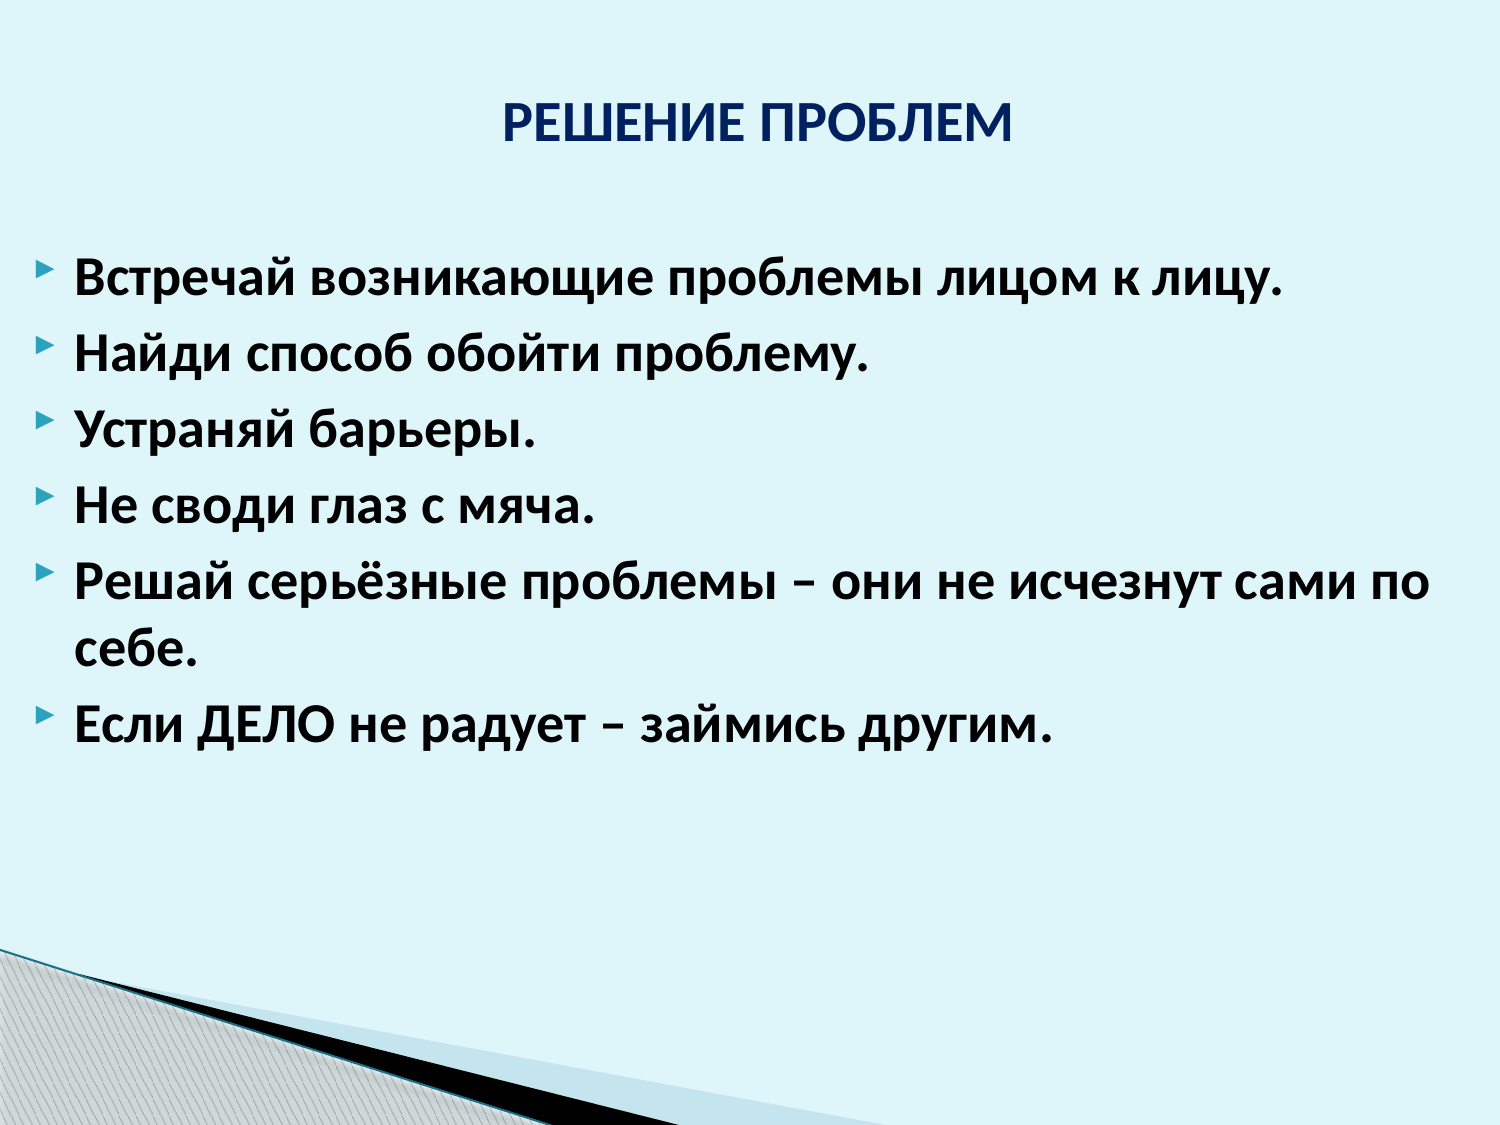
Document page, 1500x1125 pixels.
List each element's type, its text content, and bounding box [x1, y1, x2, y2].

list РЕШЕНИЕ ПРОБЛЕМ Встречай возникающие проблемы лицом к лицу. Найди способ обойти проблему. Устраняй барьеры. Не своди глаз с мяча. Решай серьёзные проблемы – они не исчезнут сами по себе. Если ДЕЛО не радует – займись другим. [0, 0, 1500, 1125]
